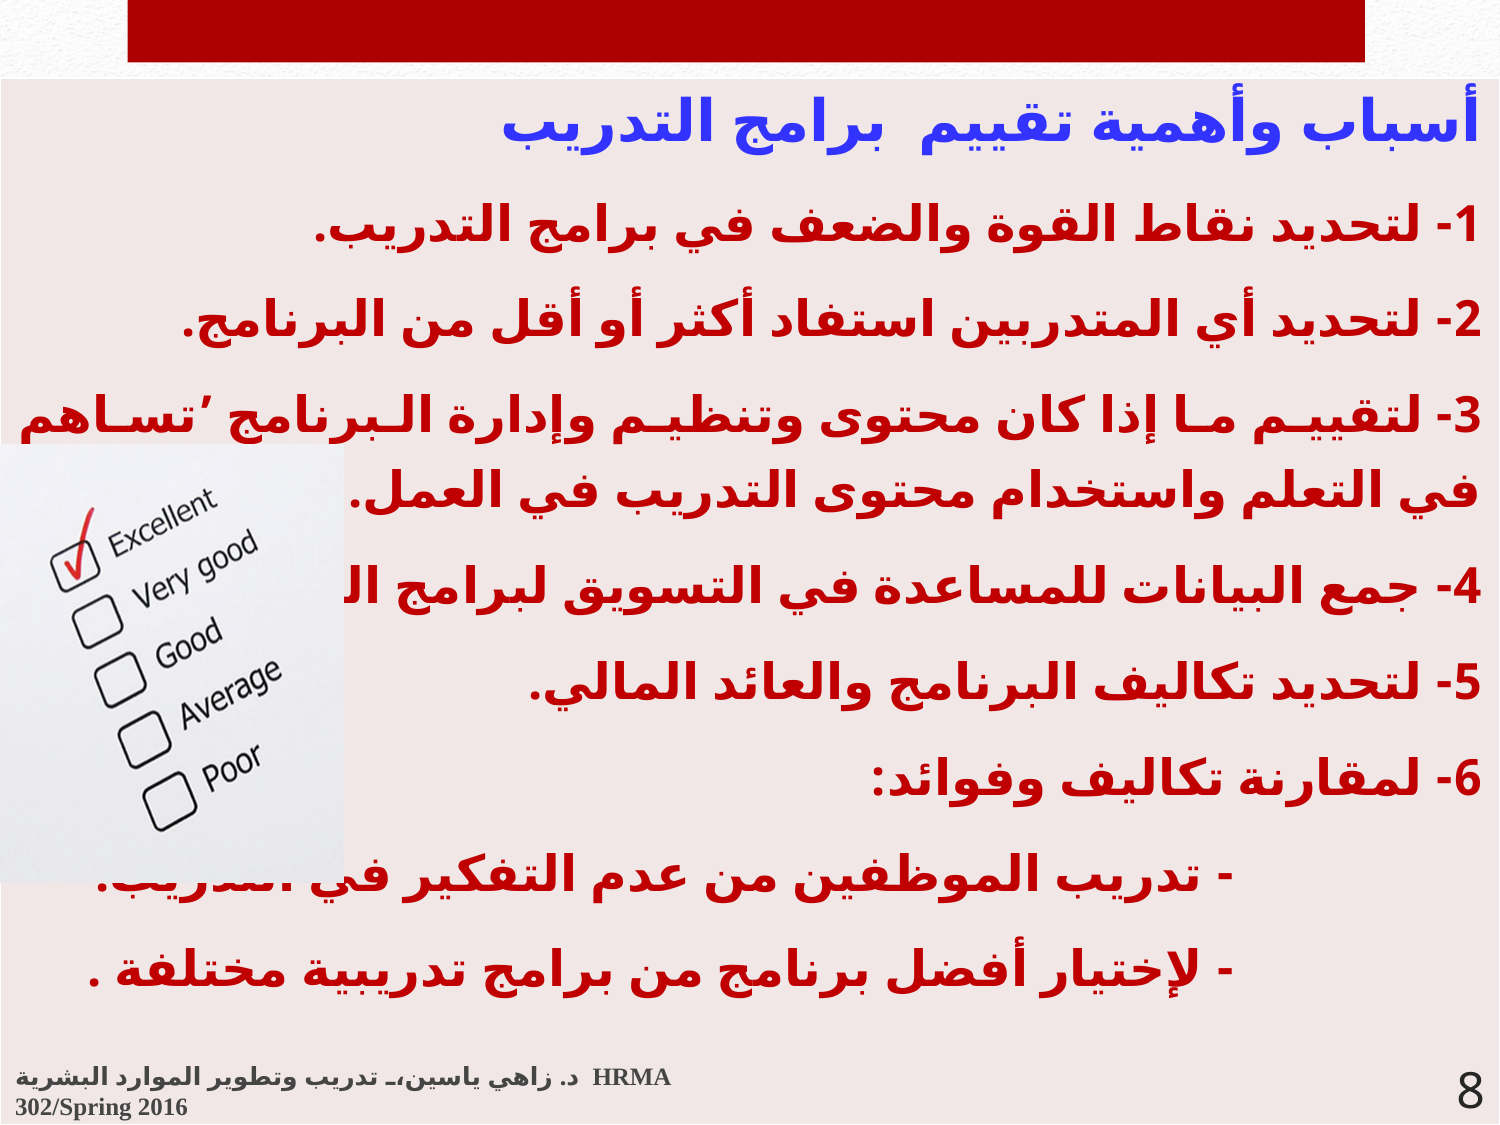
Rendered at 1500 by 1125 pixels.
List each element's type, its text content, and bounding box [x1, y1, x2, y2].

slide_number 8 [1374, 1062, 1500, 1123]
picture [0, 443, 345, 884]
table_header أسباب وأهمية تقييم برامج التدريب 1- لتحديد نقاط القوة والضعف في برامج التدريب. 2- لتحديد أي المتدربين استفاد أكثر أو أقل من البرنامج. 3- لتقييم ما إذا كان محتوى وتنظيم وإدارة البرنامج ’تساهم في التعلم واستخدام محتوى التدريب في العمل. 4- جمع البيانات للمساعدة في التسويق لبرامج التدريب. 5- لتحديد تكاليف البرنامج والعائد المالي. 6- لمقارنة تكاليف وفوائد: - تدريب الموظفين من عدم التفكير في التدريب. - لإختيار أفضل برنامج من برامج تدريبية مختلفة . [1, 79, 1499, 1124]
footer د. زاهي ياسين، تدريب وتطوير الموارد البشرية HRMA 302/Spring 2016 [0, 1060, 800, 1120]
